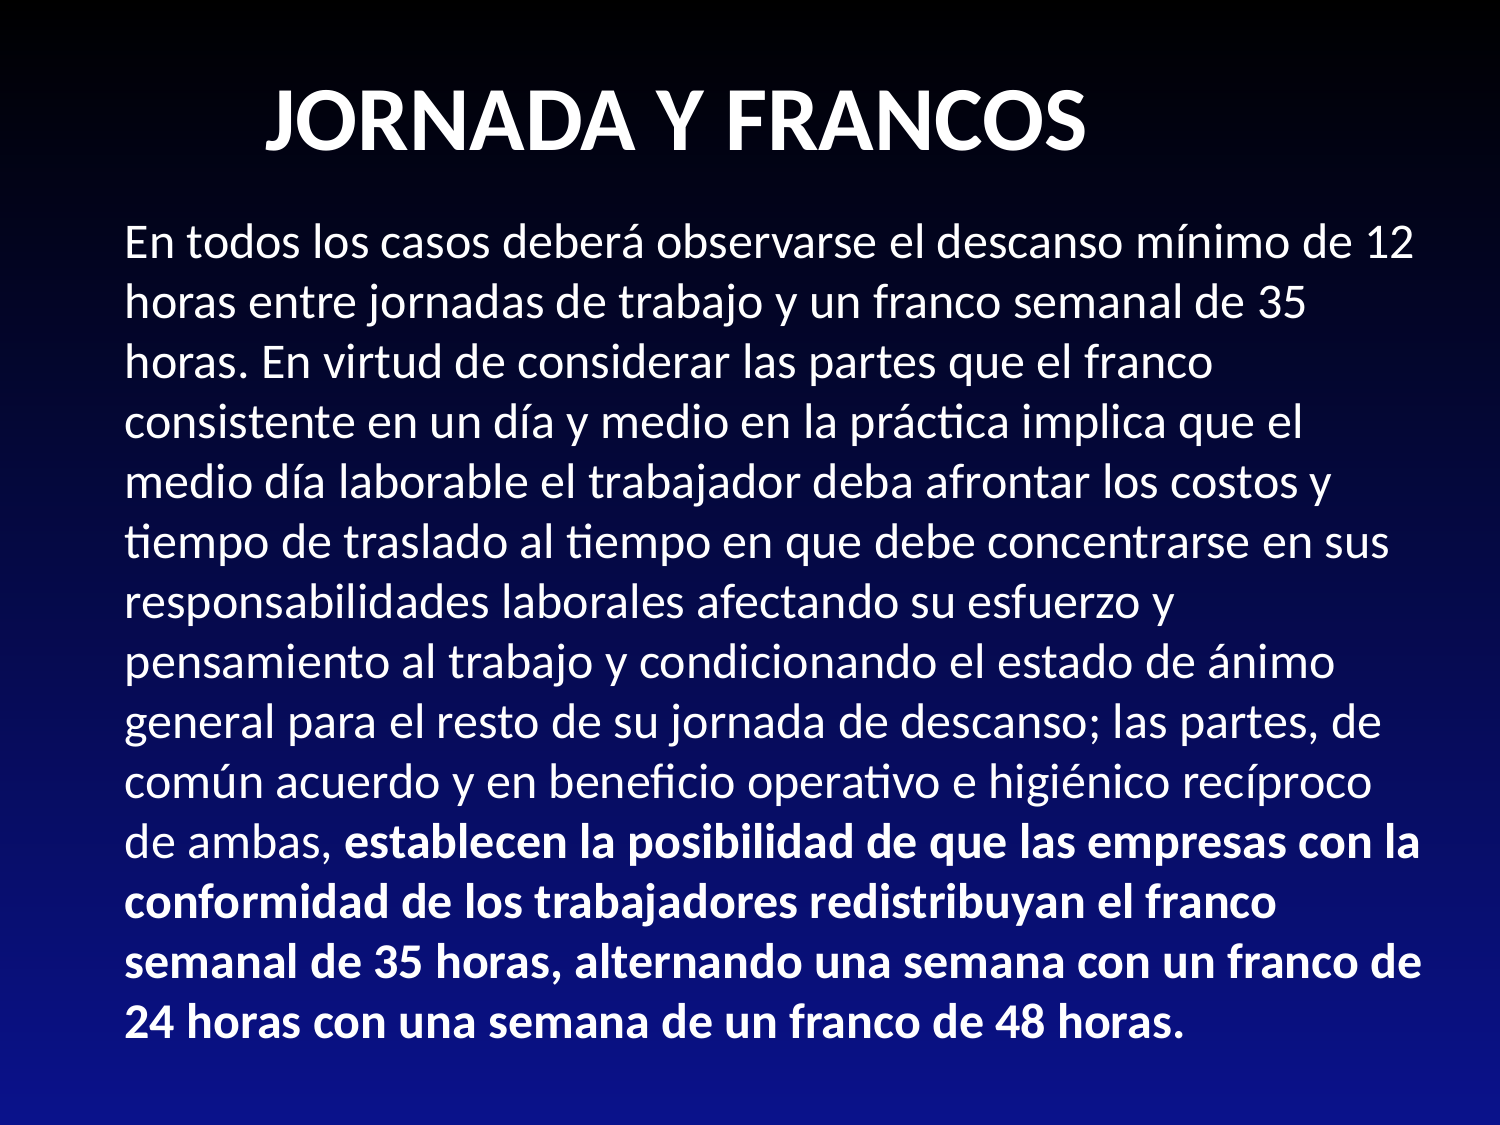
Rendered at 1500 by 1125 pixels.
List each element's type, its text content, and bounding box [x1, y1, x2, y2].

list En todos los casos deberá observarse el descanso mínimo de 12 horas entre jornadas de trabajo y un franco semanal de 35 horas. En virtud de considerar las partes que el franco consistente en un día y medio en la práctica implica que el medio día laborable el trabajador deba afrontar los costos y tiempo de traslado al tiempo en que debe concentrarse en sus responsabilidades laborales afectando su esfuerzo y pensamiento al trabajo y condicionando el estado de ánimo general para el resto de su jornada de descanso; las partes, de común acuerdo y en beneficio operativo e higiénico recíproco de ambas, establecen la posibilidad de que las empresas con la conformidad de los trabajadores redistribuyan el franco semanal de 35 horas, alternando una semana con un franco de 24 horas con una semana de un franco de 48 horas. [124, 207, 1436, 951]
title JORNADA Y FRANCOS [0, 58, 1376, 213]
